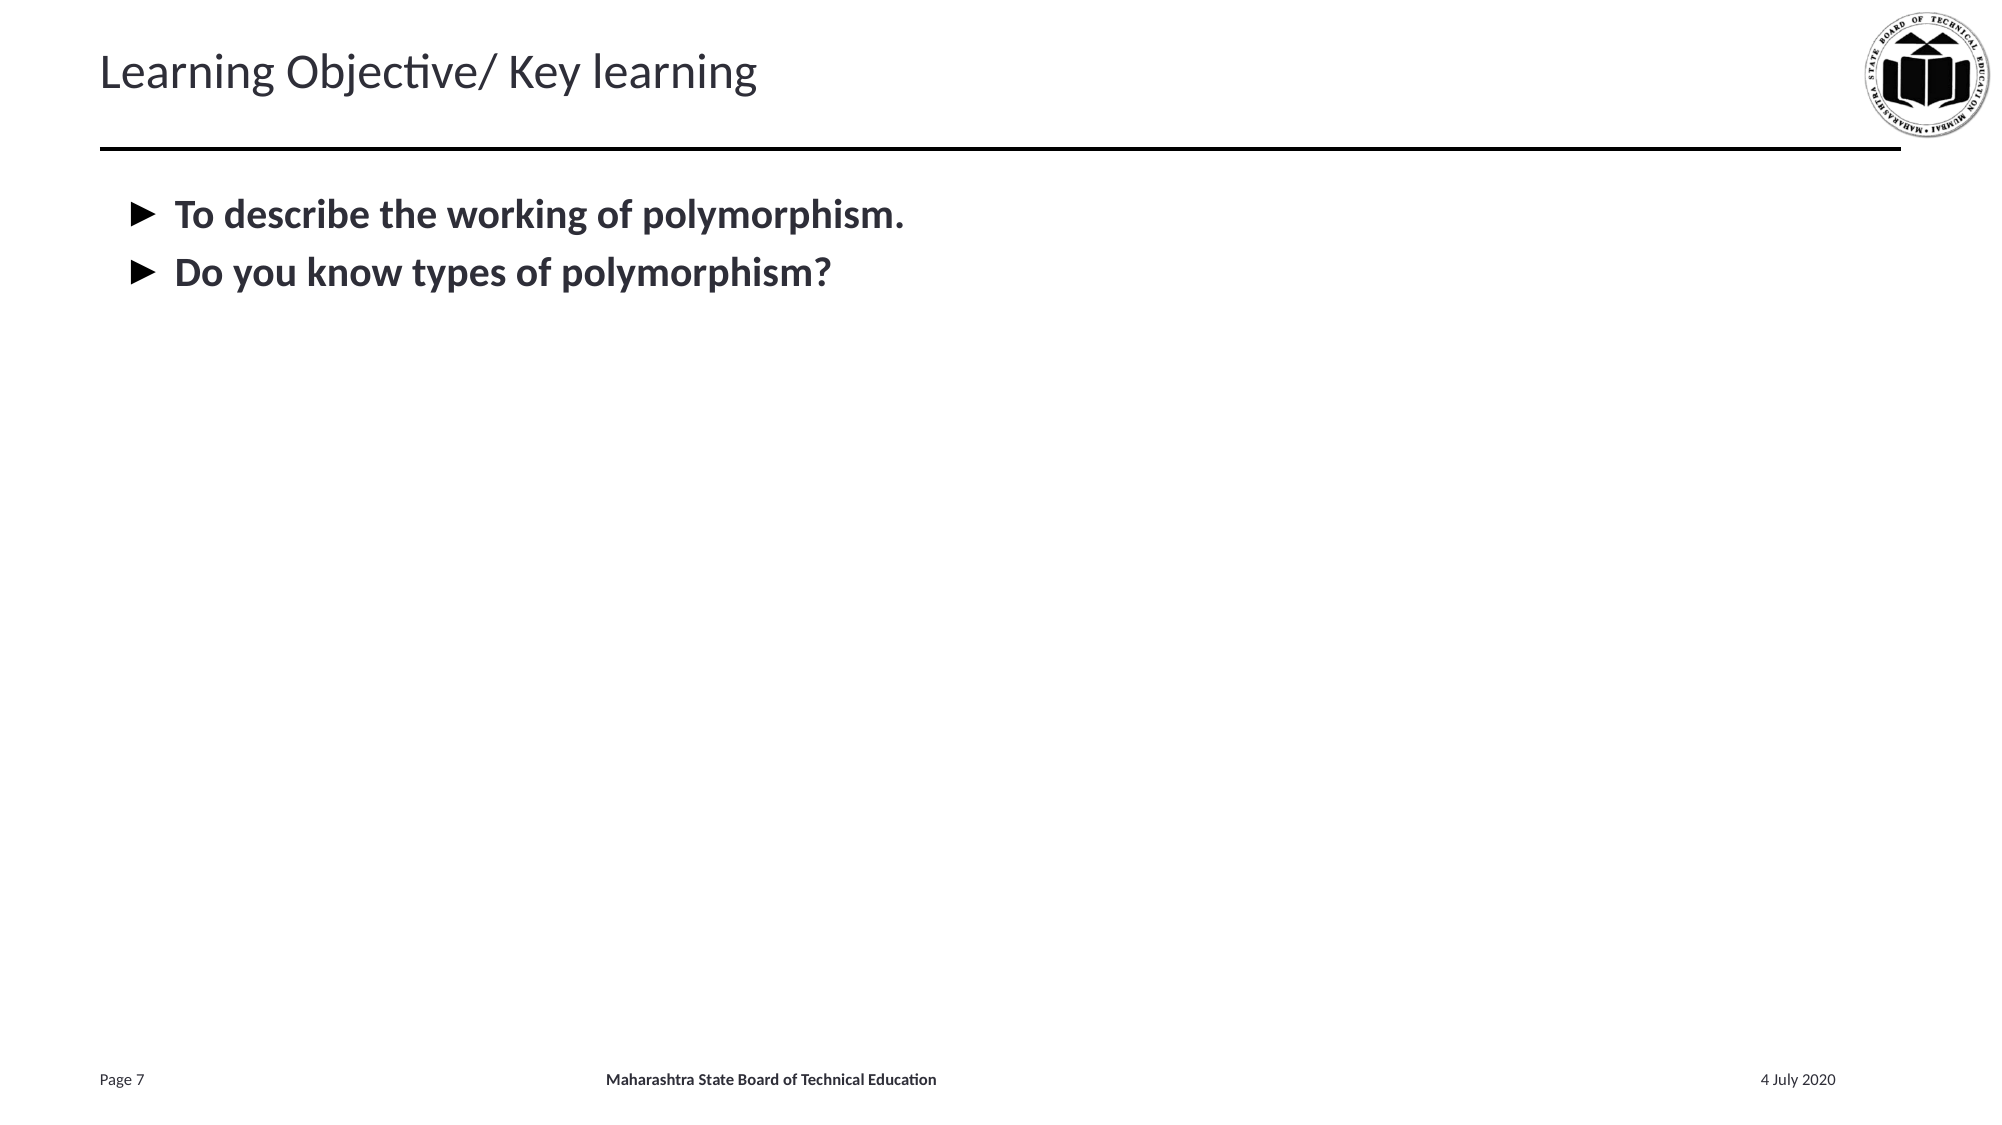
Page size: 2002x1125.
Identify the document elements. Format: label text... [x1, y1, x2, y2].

list To describe the working of polymorphism. Do you know types of polymorphism? [100, 186, 1901, 999]
picture [1852, 0, 2001, 149]
title Learning Objective/ Key learning [100, 48, 1901, 146]
